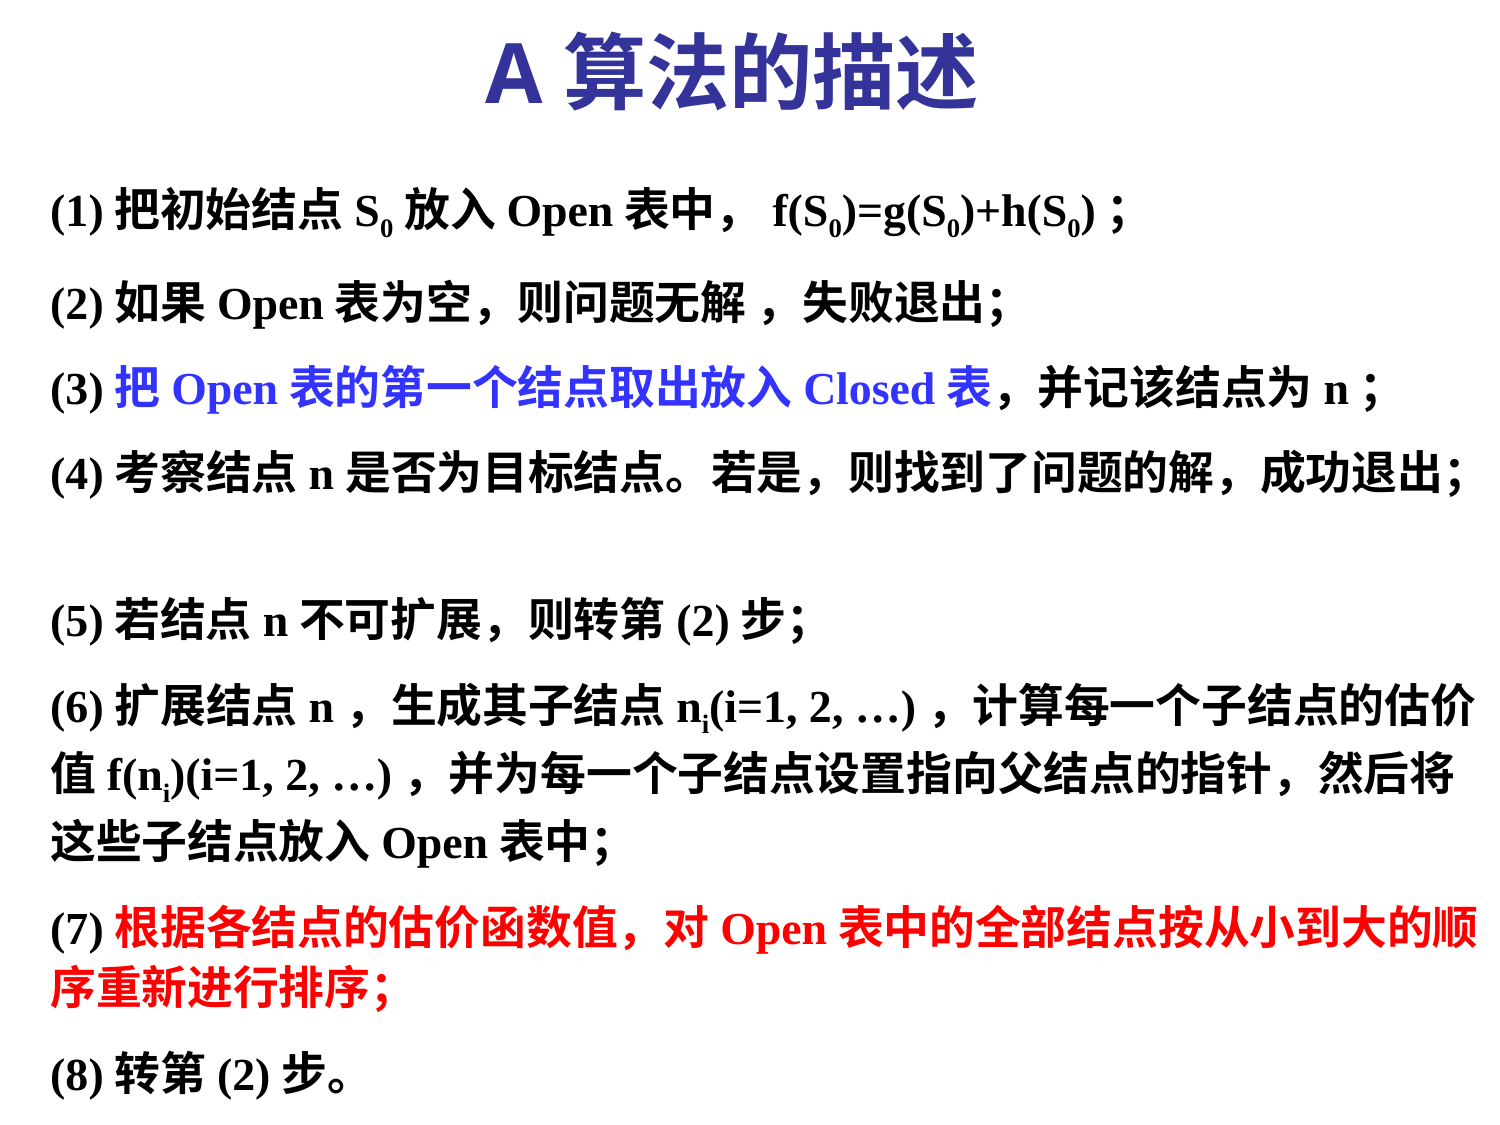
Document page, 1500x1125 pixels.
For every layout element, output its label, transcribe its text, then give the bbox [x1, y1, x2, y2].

text_box A算法的描述 [94, 13, 1371, 128]
text_box (1)把初始结点S0放入Open表中，f(S0)=g(S0)+h(S0)； (2)如果Open表为空，则问题无解 ，失败退出； (3)把Open表的第一个结点取出放入Closed表，并记该结点为n； (4)考察结点n是否为目标结点。若是，则找到了问题的解，成功退出； (5)若结点n不可扩展，则转第(2)步； (6)扩展结点n，生成其子结点ni(i=1, 2, …)，计算每一个子结点的估价值f(ni)(i=1, 2, …)，并为每一个子结点设置指向父结点的指针，然后将这些子结点放入Open表中； (7)根据各结点的估价函数值，对Open表中的全部结点按从小到大的顺序重新进行排序； (8)转第(2)步。 [35, 166, 1500, 1107]
